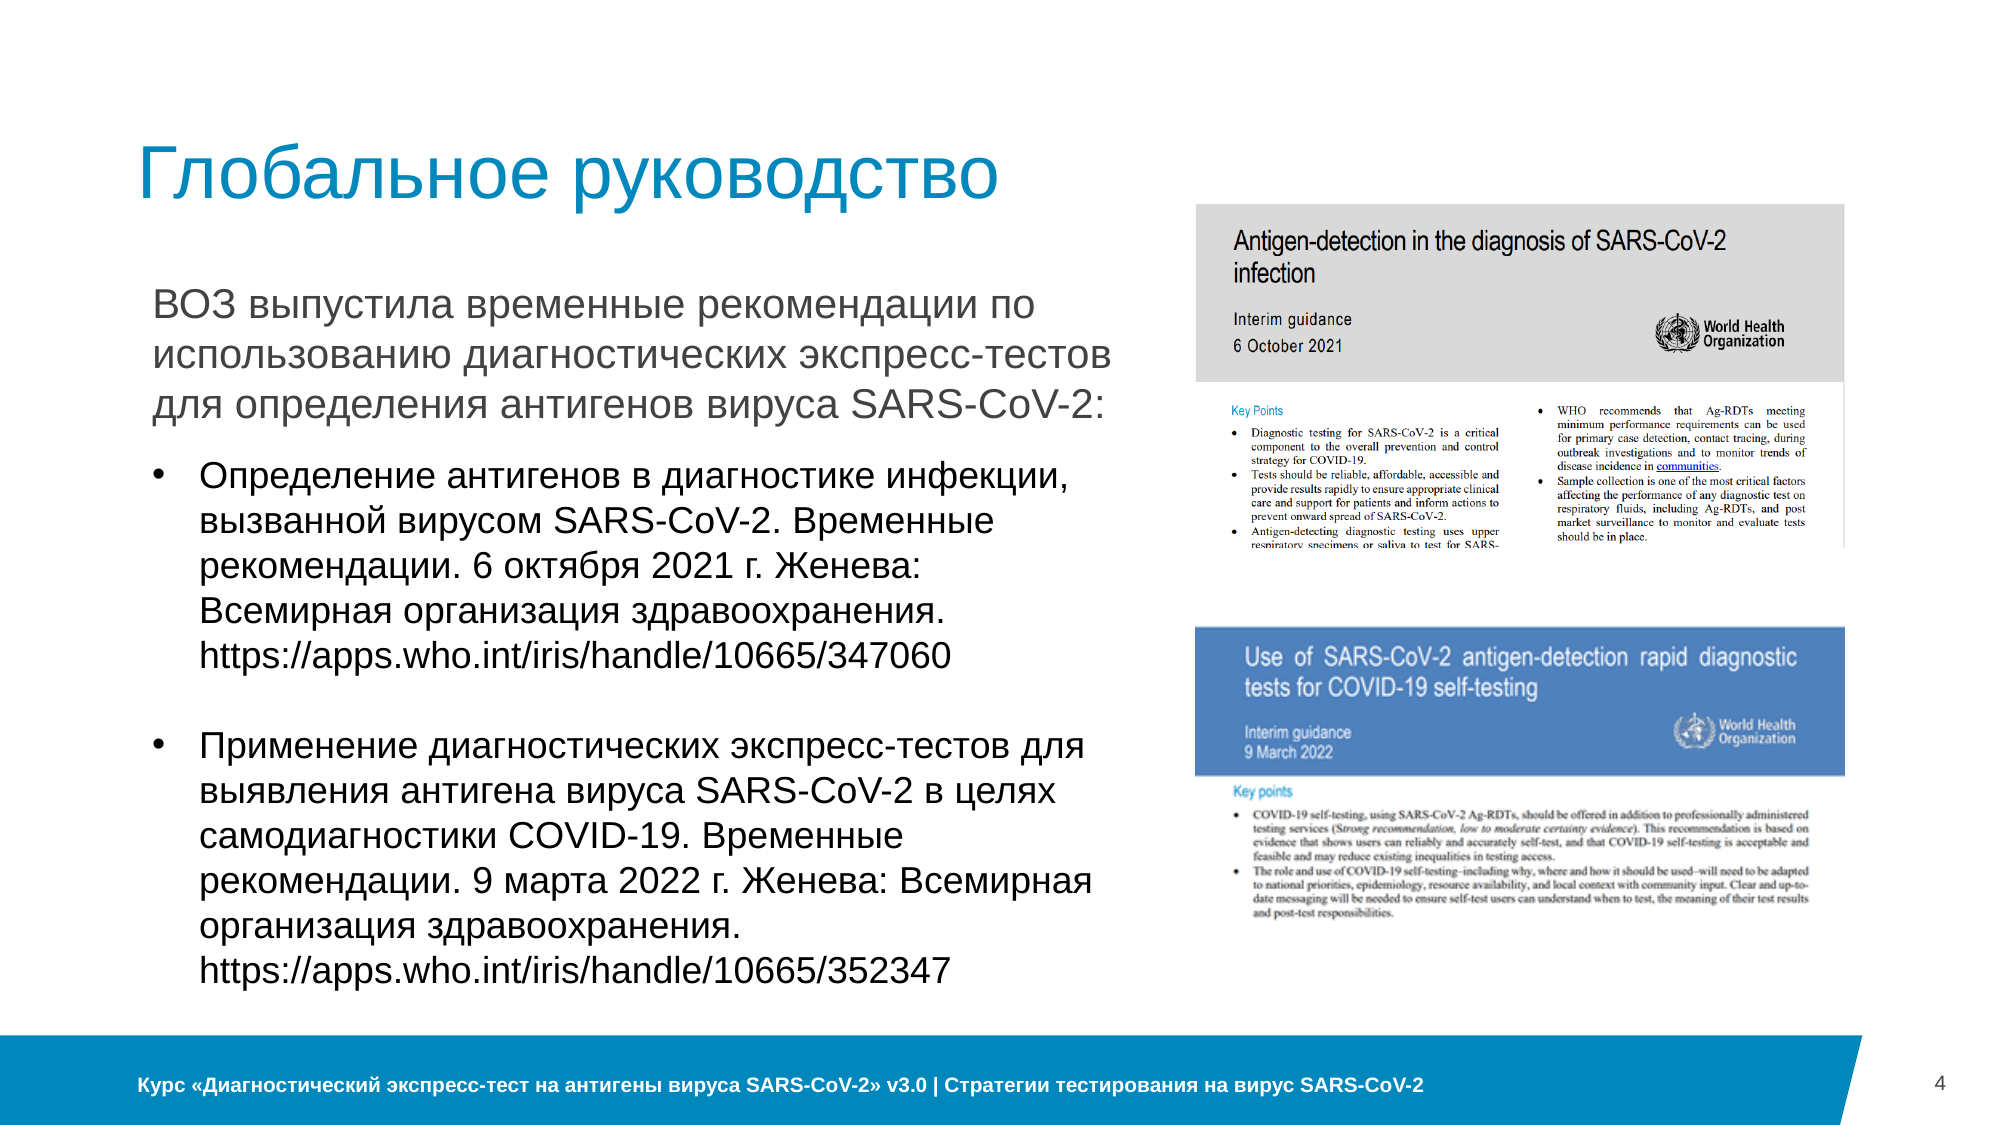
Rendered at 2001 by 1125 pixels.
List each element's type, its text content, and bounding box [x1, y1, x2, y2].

text_box Определение антигенов в диагностике инфекции, вызванной вирусом SARS-CoV-2. Временные рекомендации. 6 октября 2021 г. Женева: Всемирная организация здравоохранения. https://apps.who.int/iris/handle/10665/347060 Применение диагностических экспресс-тестов для выявления антигена вируса SARS-CoV-2 в целях самодиагностики COVID-19. Временные рекомендации. 9 марта 2022 г. Женева: Всемирная организация здравоохранения. https://apps.who.int/iris/handle/10665/352347 [137, 444, 1133, 999]
list [137, 284, 1863, 1014]
text_box ВОЗ выпустила временные рекомендации по использованию диагностических экспресс-тестов для определения антигенов вируса SARS-CoV-2: [137, 269, 1178, 530]
picture [1195, 624, 1845, 921]
picture [1195, 204, 1845, 548]
footer Курс «Диагностический экспресс-тест на антигены вируса SARS-CoV-2» v3.0 | Стратегии тестирования на вирус SARS-CoV-2 [137, 1042, 1556, 1125]
title Глобальное руководство [137, 59, 1863, 215]
slide_number 4 [1862, 1035, 1947, 1125]
